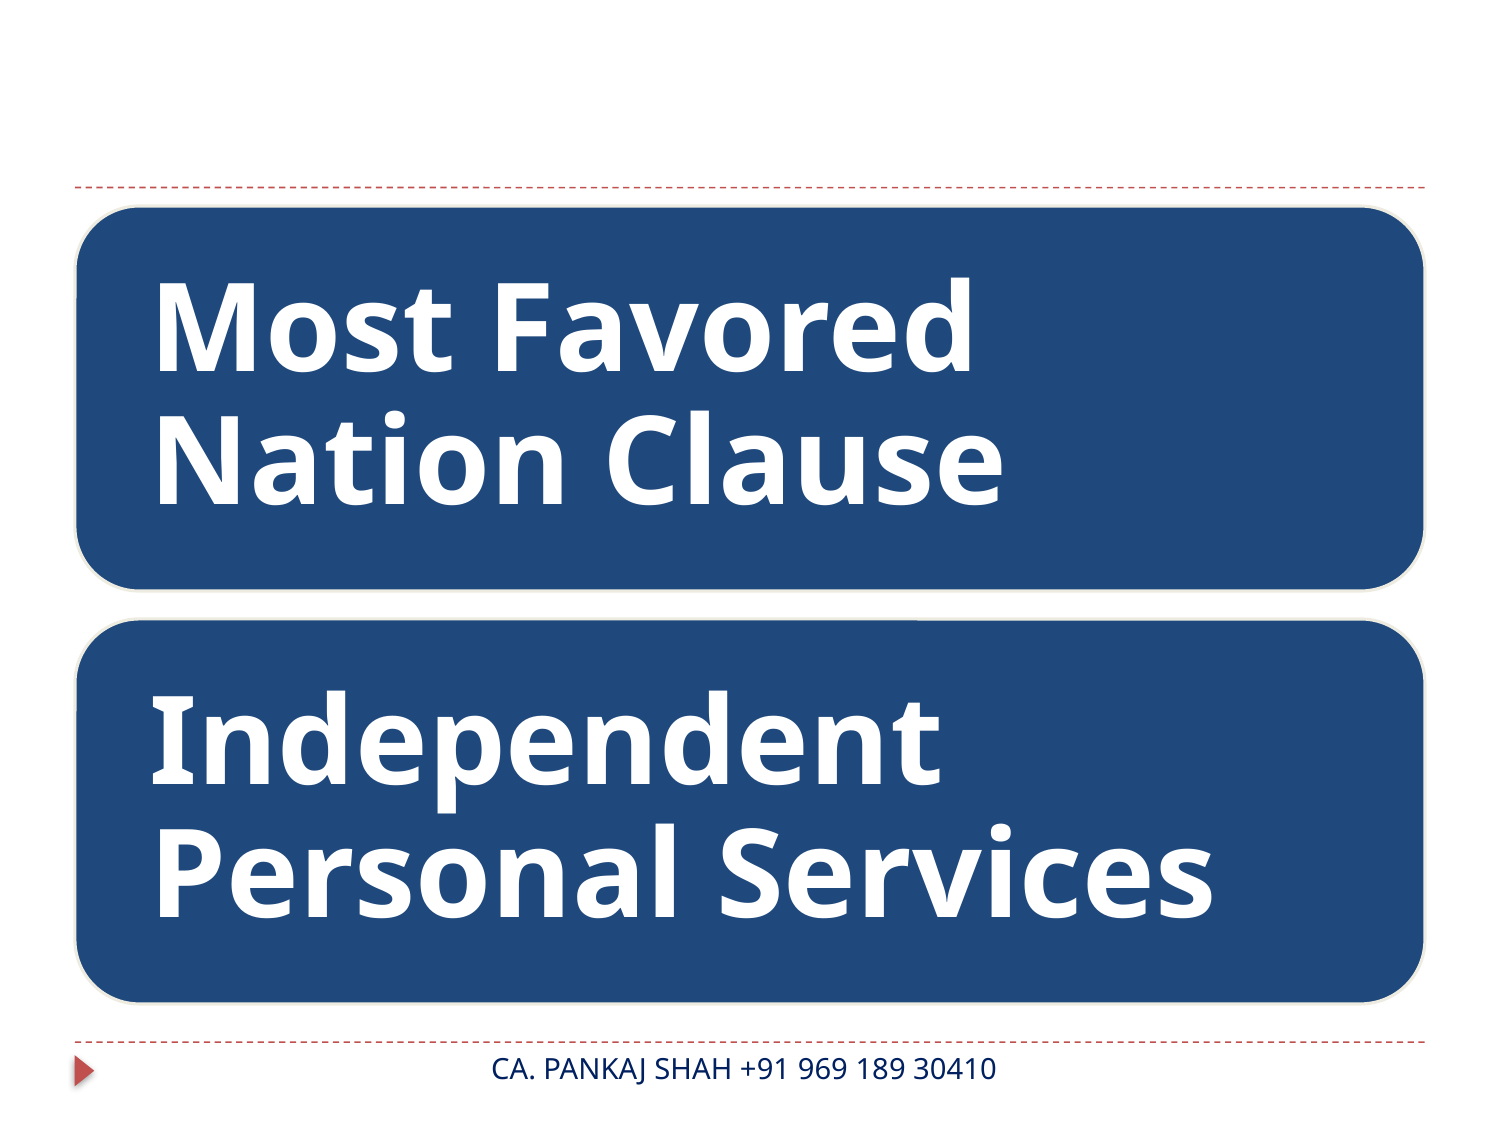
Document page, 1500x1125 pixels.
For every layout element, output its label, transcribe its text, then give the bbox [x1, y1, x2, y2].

text_box CA. PANKAJ SHAH +91 969 189 30410 [210, 1042, 1278, 1093]
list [74, 199, 1426, 1011]
